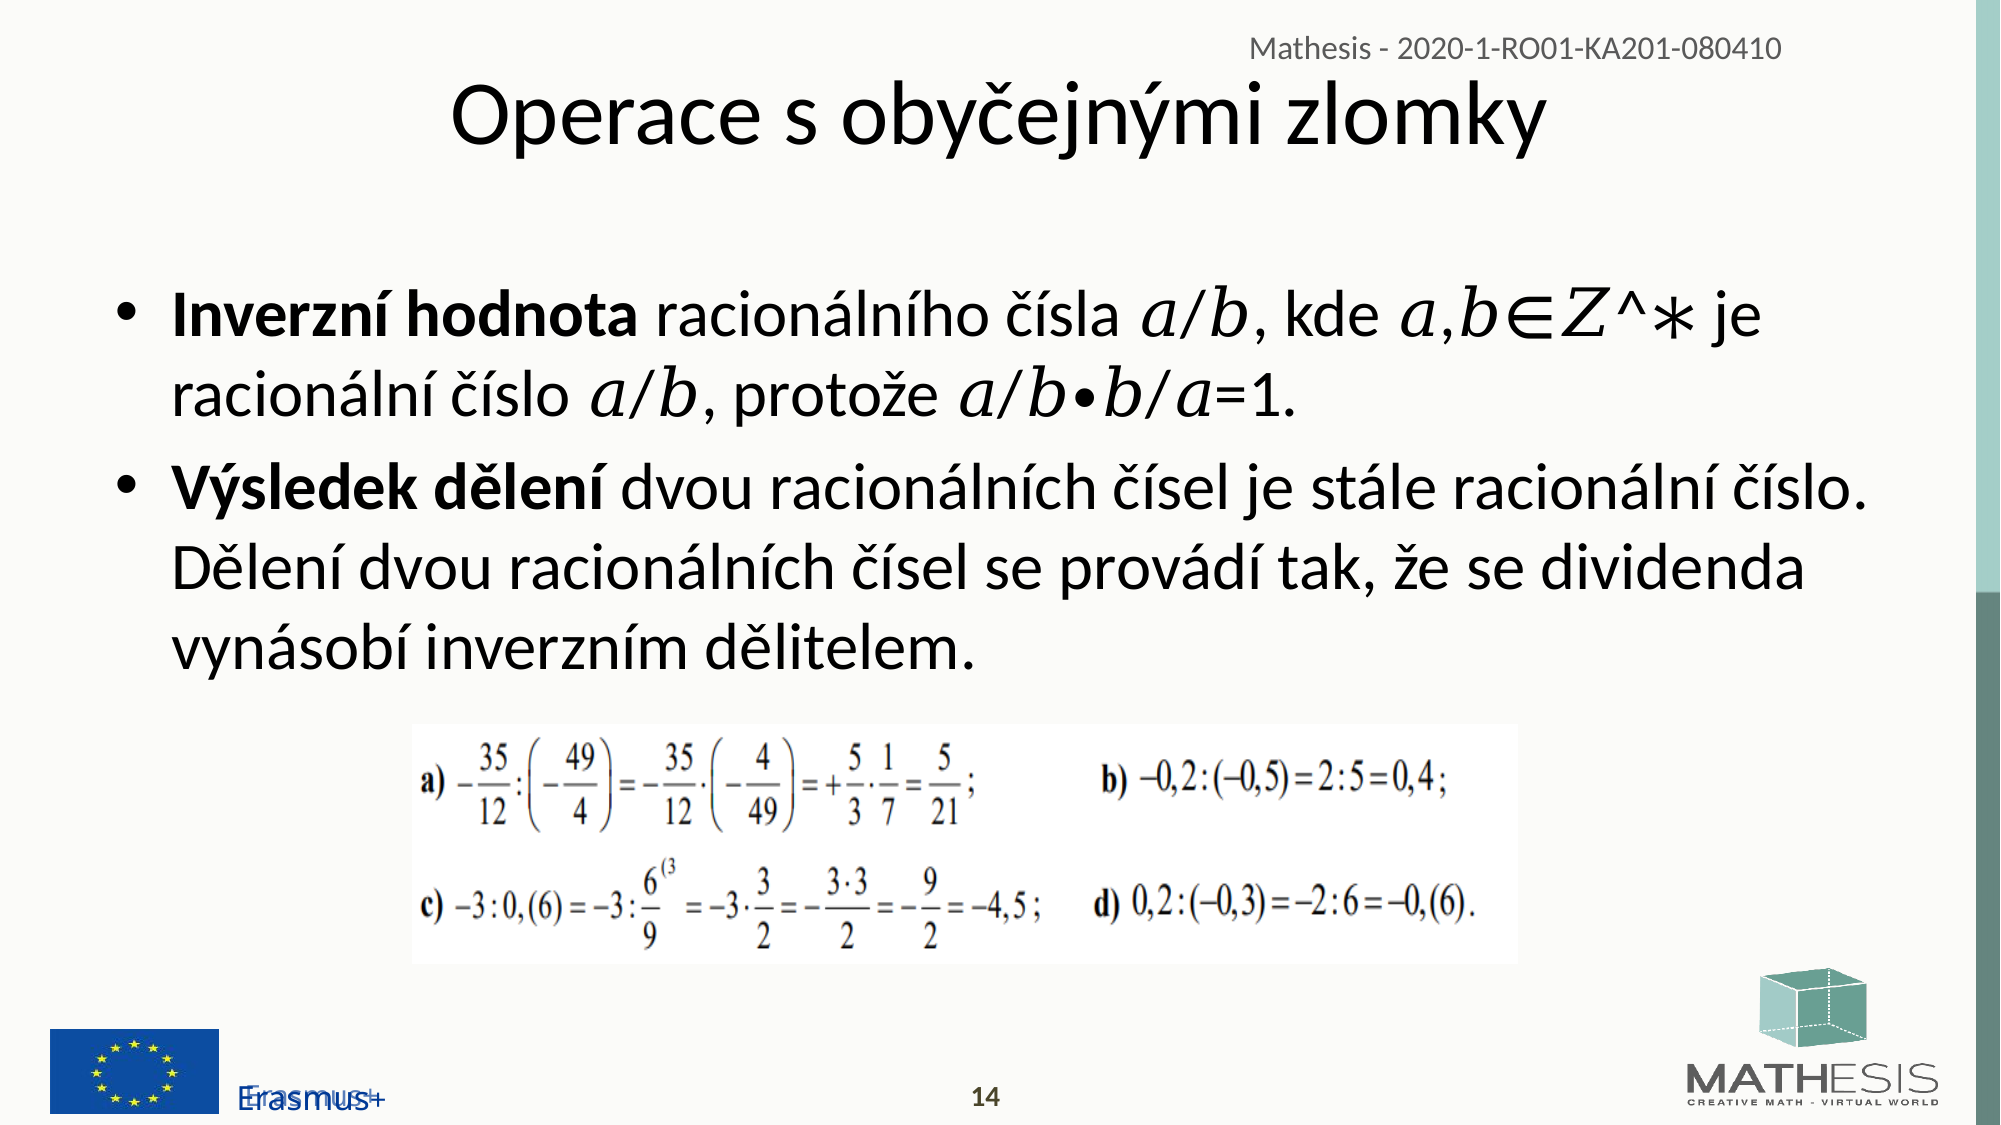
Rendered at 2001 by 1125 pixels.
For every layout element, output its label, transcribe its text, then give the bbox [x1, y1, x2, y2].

picture [50, 1029, 219, 1114]
title Operace s obyčejnými zlomky [99, 45, 1900, 233]
list Inverzní hodnota racionálního čísla 𝑎/𝑏, kde 𝑎,𝑏∈𝑍^∗ je racionální číslo 𝑎/𝑏, protože 𝑎/𝑏∙𝑏/𝑎=1. Výsledek dělení dvou racionálních čísel je stále racionální číslo. Dělení dvou racionálních čísel se provádí tak, že se dividenda vynásobí inverzním dělitelem. [99, 262, 1900, 1005]
picture [411, 723, 1518, 965]
